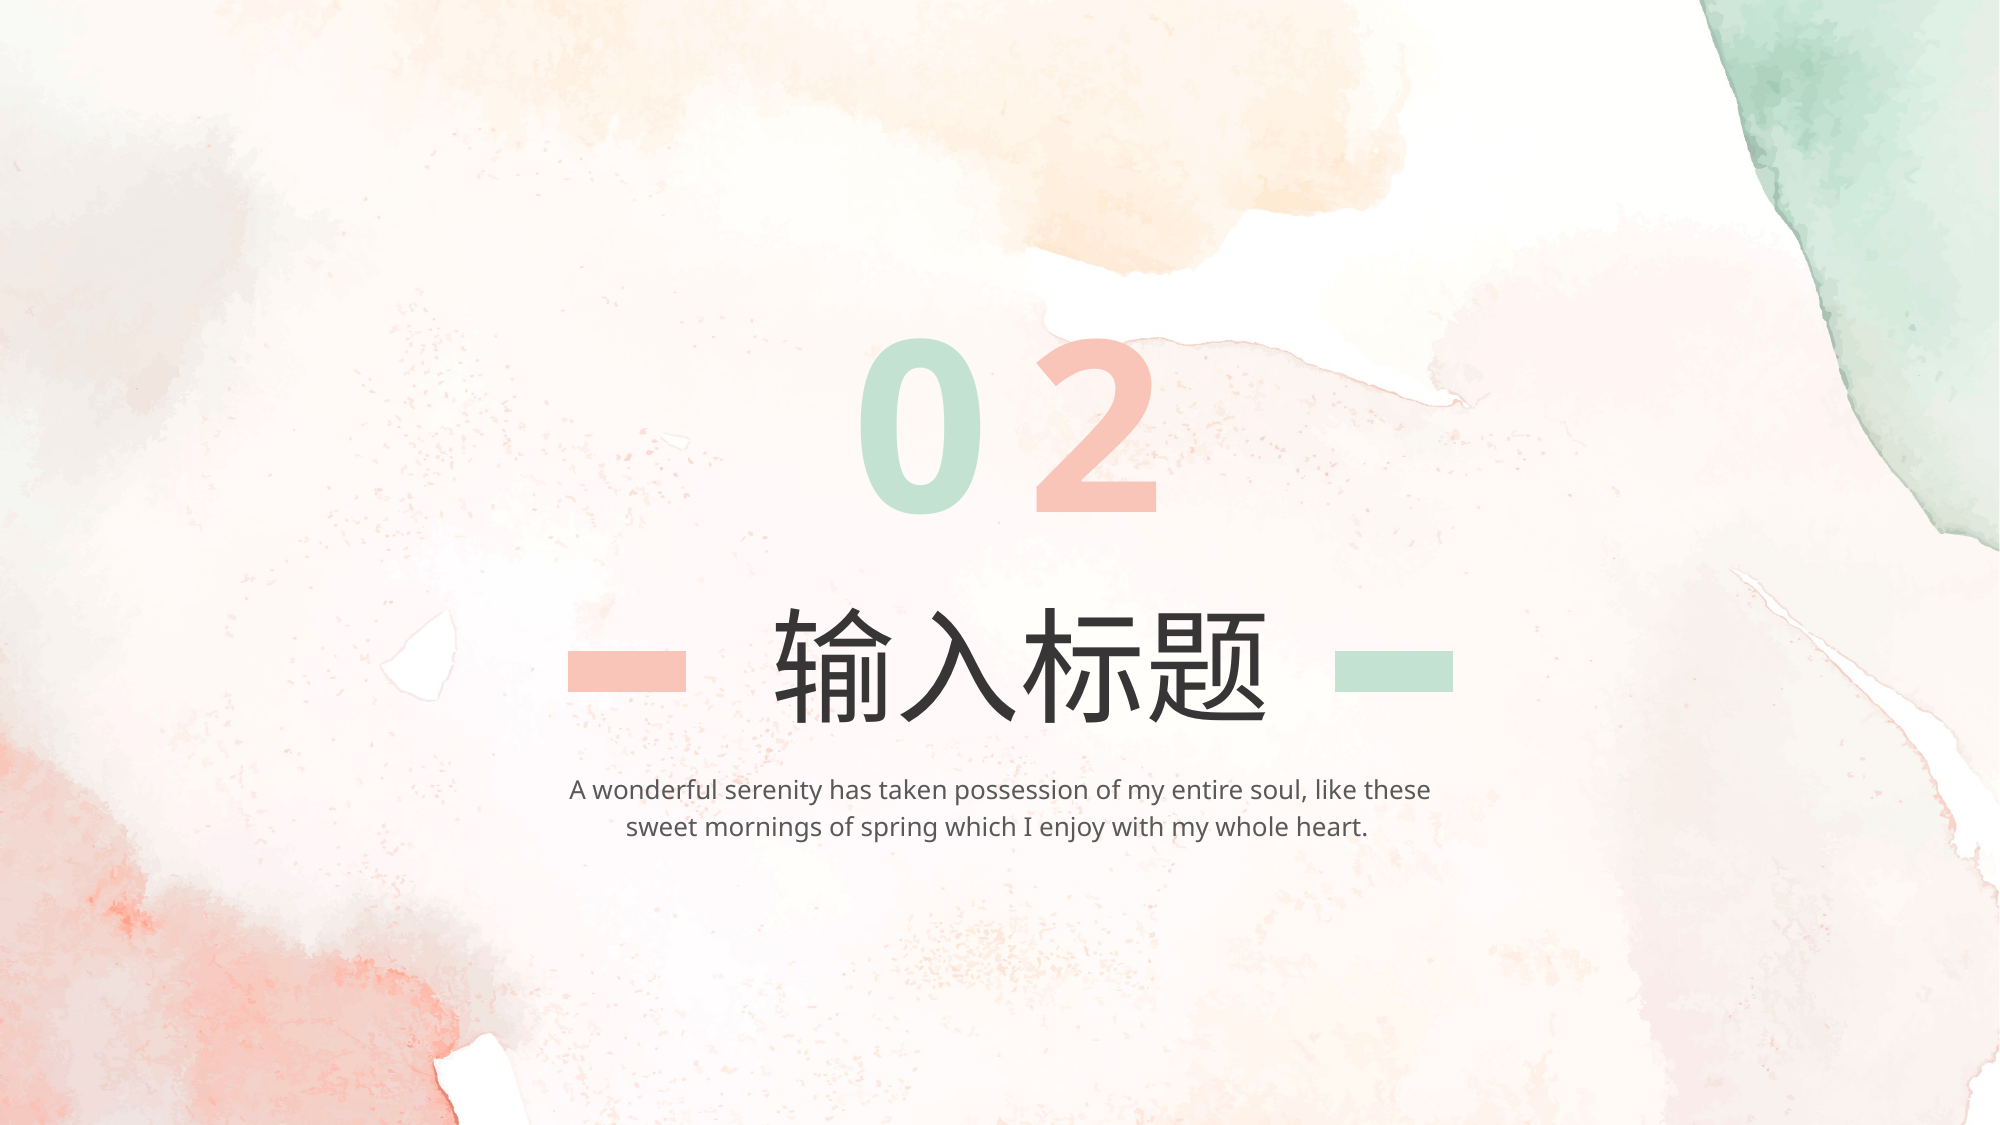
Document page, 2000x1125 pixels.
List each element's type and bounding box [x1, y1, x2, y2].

text_box [831, 265, 1186, 572]
text_box [568, 581, 1454, 749]
picture [0, 0, 2000, 1125]
